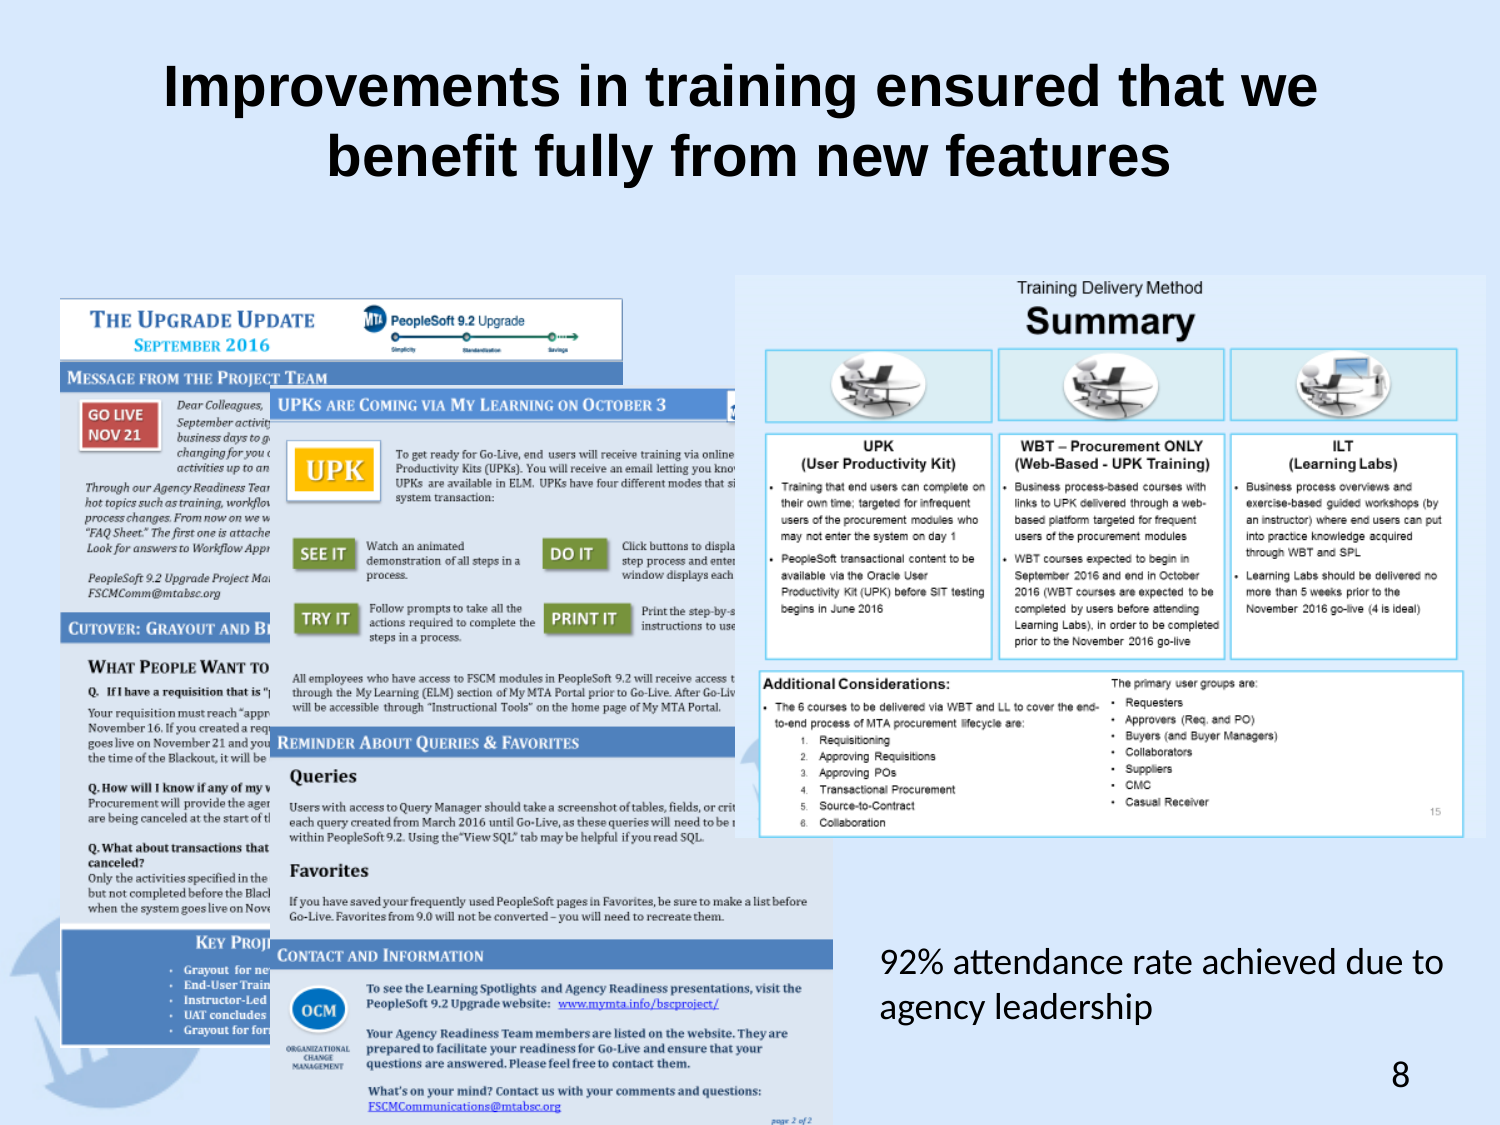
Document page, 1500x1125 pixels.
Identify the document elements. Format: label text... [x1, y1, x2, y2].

picture [0, 0, 1500, 1125]
title Improvements in training ensured that we benefit fully from new features [60, 48, 1440, 126]
text_box 92% attendance rate achieved due to agency leadership [864, 929, 1468, 1035]
text_box 7 [1074, 1042, 1425, 1103]
